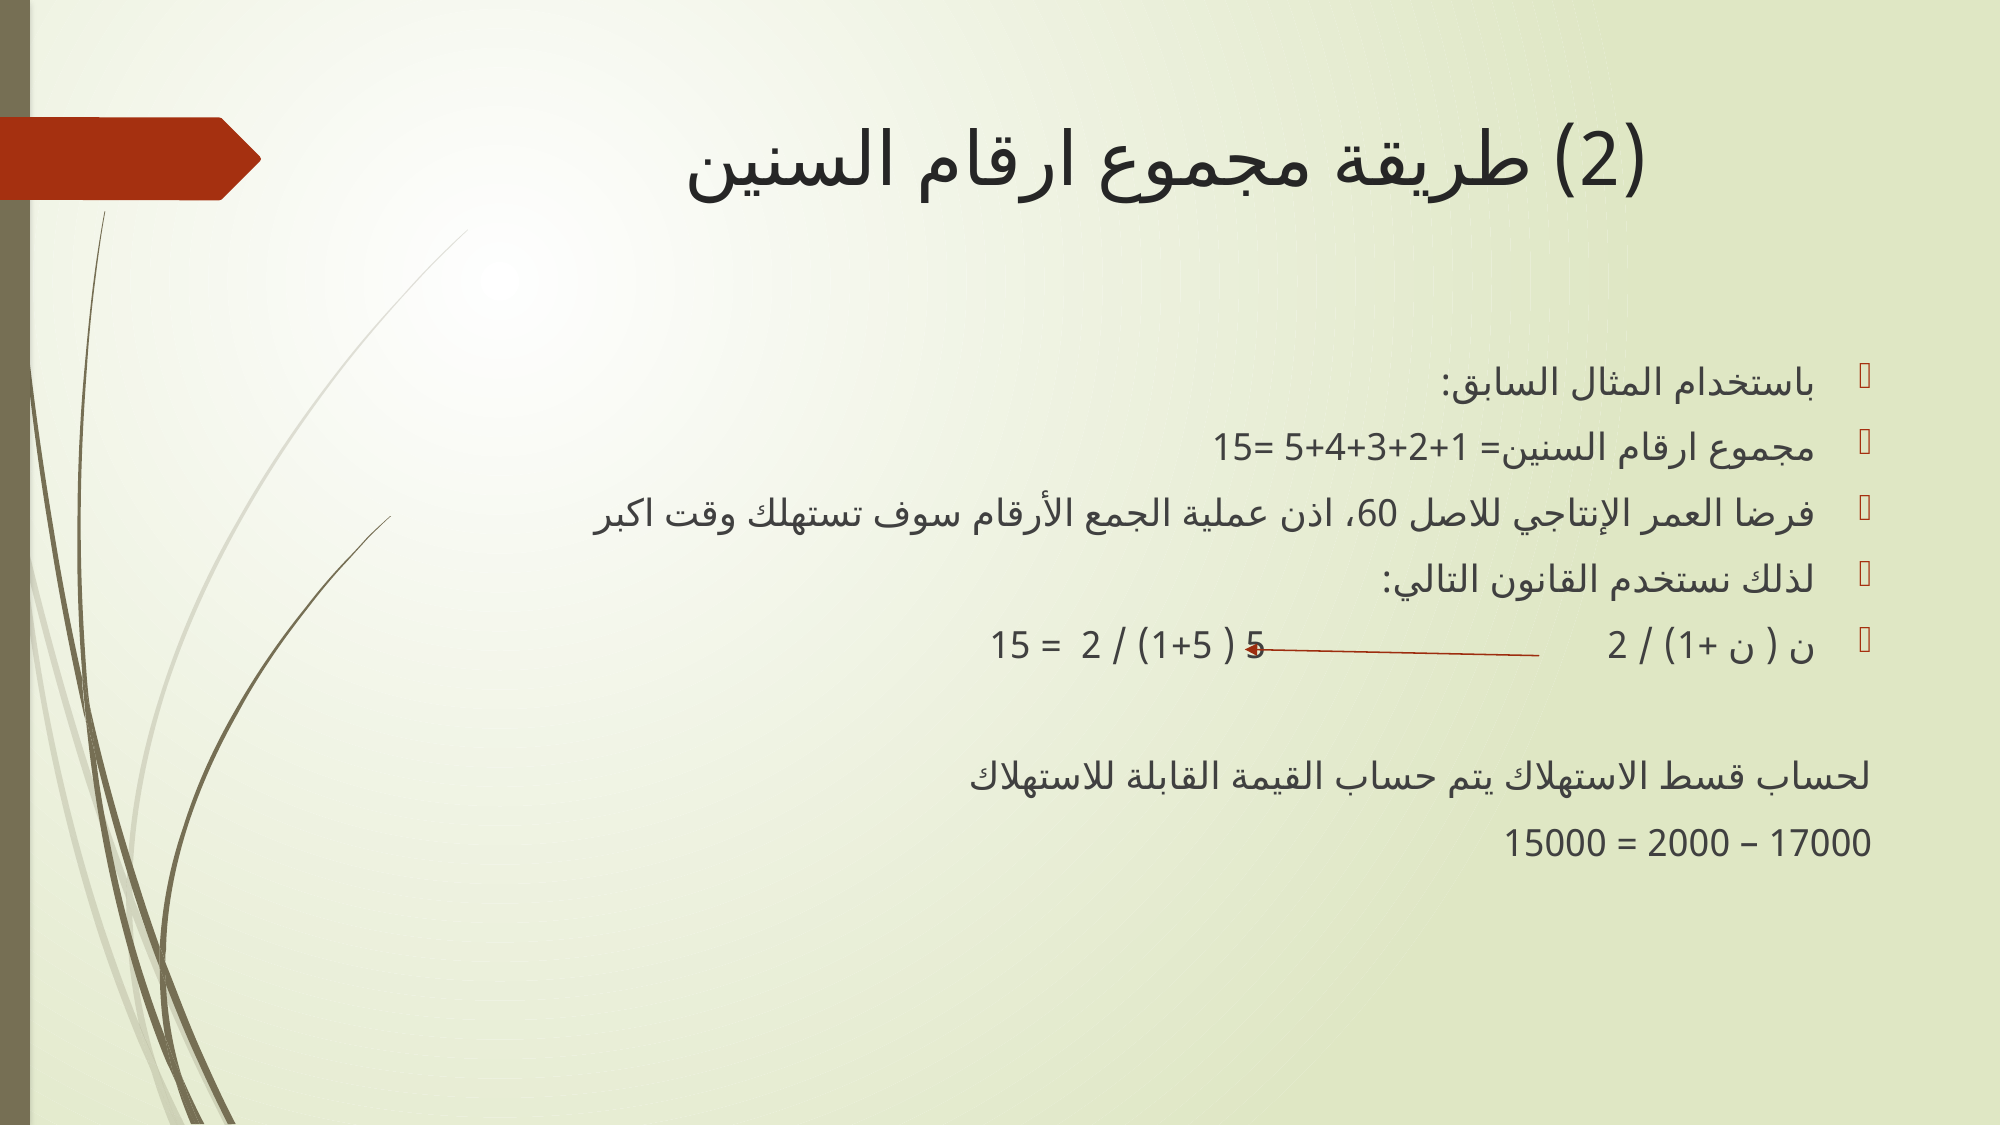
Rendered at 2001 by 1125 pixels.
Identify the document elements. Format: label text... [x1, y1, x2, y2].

title (2) طريقة مجموع ارقام السنين [425, 102, 1888, 313]
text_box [1244, 649, 1539, 656]
list باستخدام المثال السابق: مجموع ارقام السنين= 1+2+3+4+5 =15 فرضا العمر الإنتاجي للاصل 60، اذن عملية الجمع الأرقام سوف تستهلك وقت اكبر لذلك نستخدم القانون التالي: ن ( ن +1) / 2 5 ( 5+1) / 2 = 15 لحساب قسط الاستهلاك يتم حساب القيمة القابلة للاستهلاك 17000 – 2000 = 15000 [424, 350, 1888, 970]
